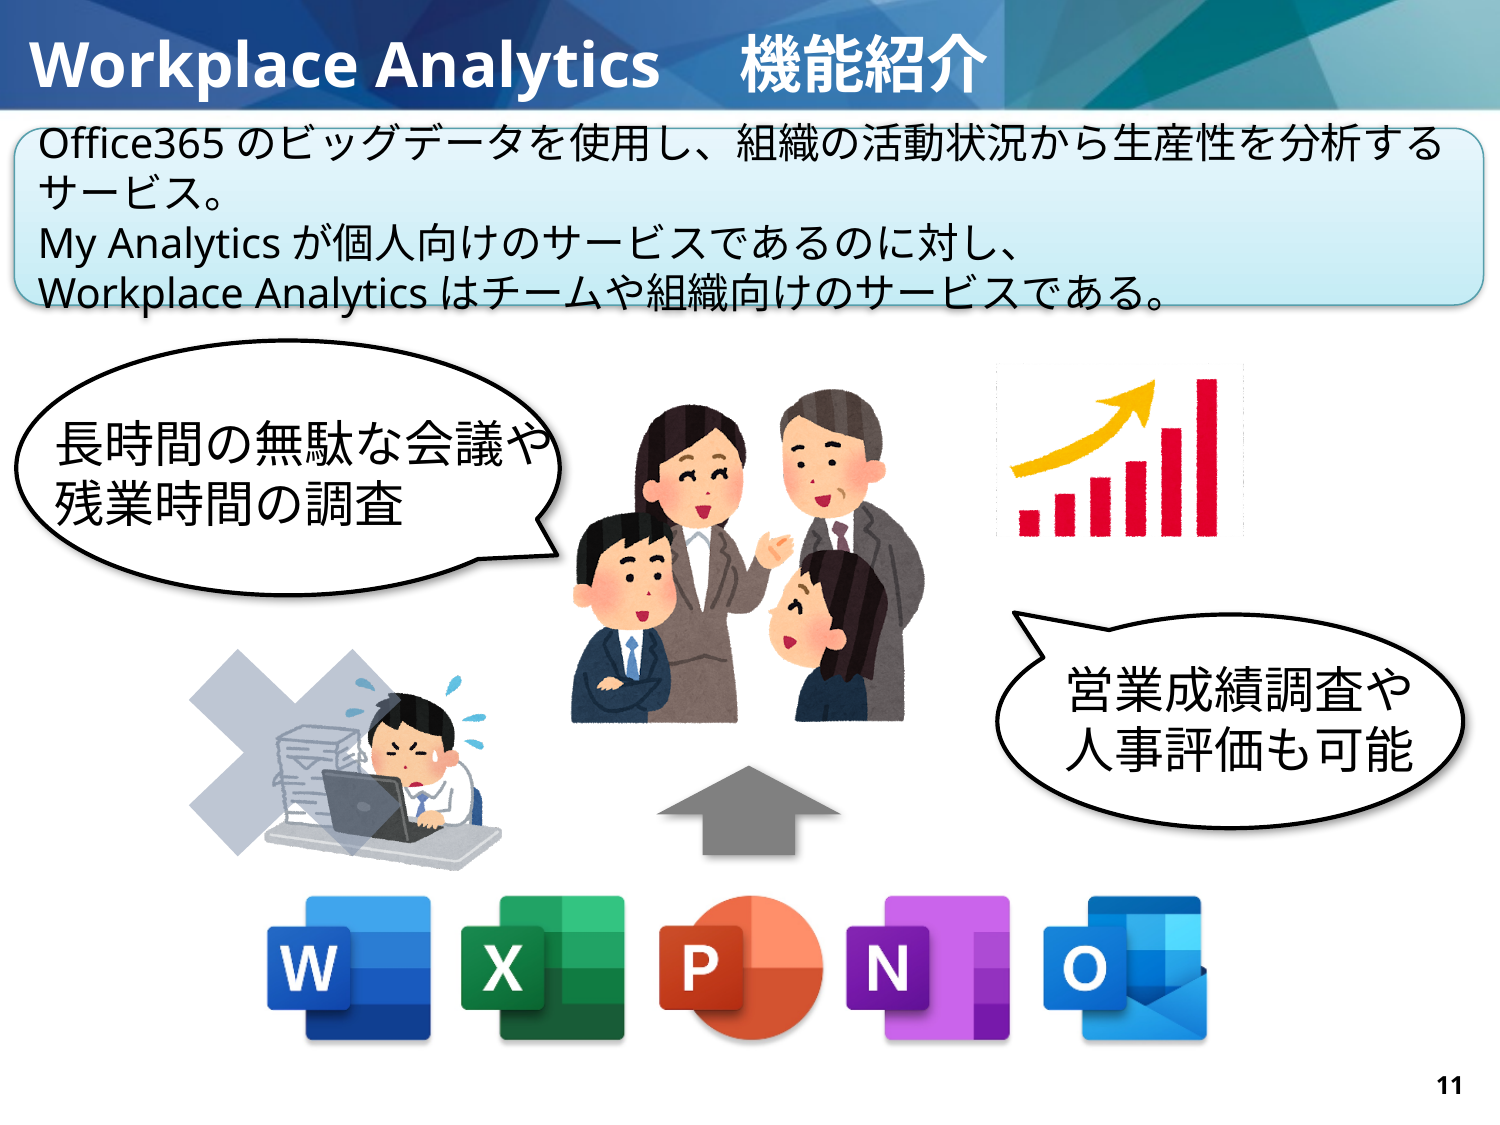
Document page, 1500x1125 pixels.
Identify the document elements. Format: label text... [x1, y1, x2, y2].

text_box [995, 610, 1418, 831]
text_box 長時間の無駄な会議や残業時間の調査 [39, 405, 554, 540]
text_box Office365のビッグデータを使用し、組織の活動状況から生産性を分析するサービス。 My Analyticsが個人向けのサービスであるのに対し、 Workplace Analyticsはチームや組織向けのサービスである。 [13, 127, 1485, 306]
text_box [60, 540, 554, 598]
title Workplace Analytics 機能紹介 [14, 17, 1398, 85]
text_box 営業成績調査や 人事評価も可能 [1049, 651, 1464, 787]
picture [0, 0, 1500, 1124]
text_box [654, 763, 844, 858]
text_box [14, 413, 39, 523]
text_box [48, 338, 528, 405]
text_box [188, 648, 250, 857]
